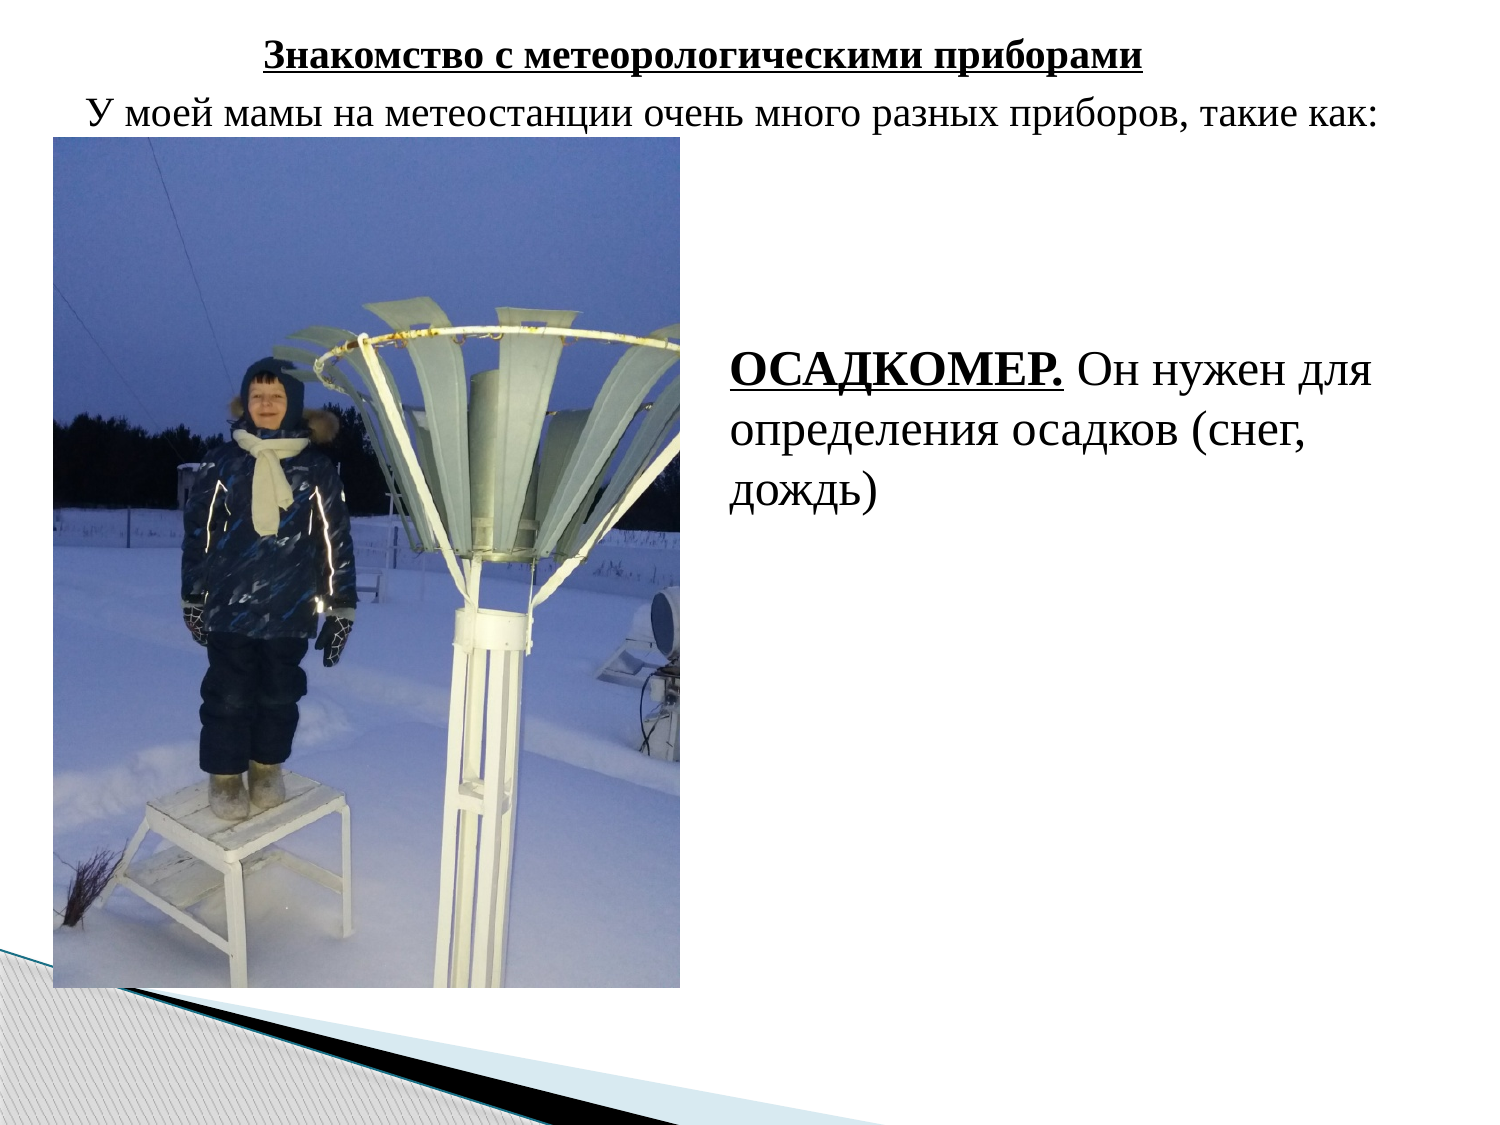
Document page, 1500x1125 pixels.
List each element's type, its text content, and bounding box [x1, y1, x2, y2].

list Знакомство с метеорологическими приборами У моей мамы на метеостанции очень много разных приборов, такие как: О [41, 19, 1471, 986]
picture [52, 136, 680, 988]
text_box ОСАДКОМЕР. Он нужен для определения осадков (снег, дождь) [714, 328, 1436, 568]
